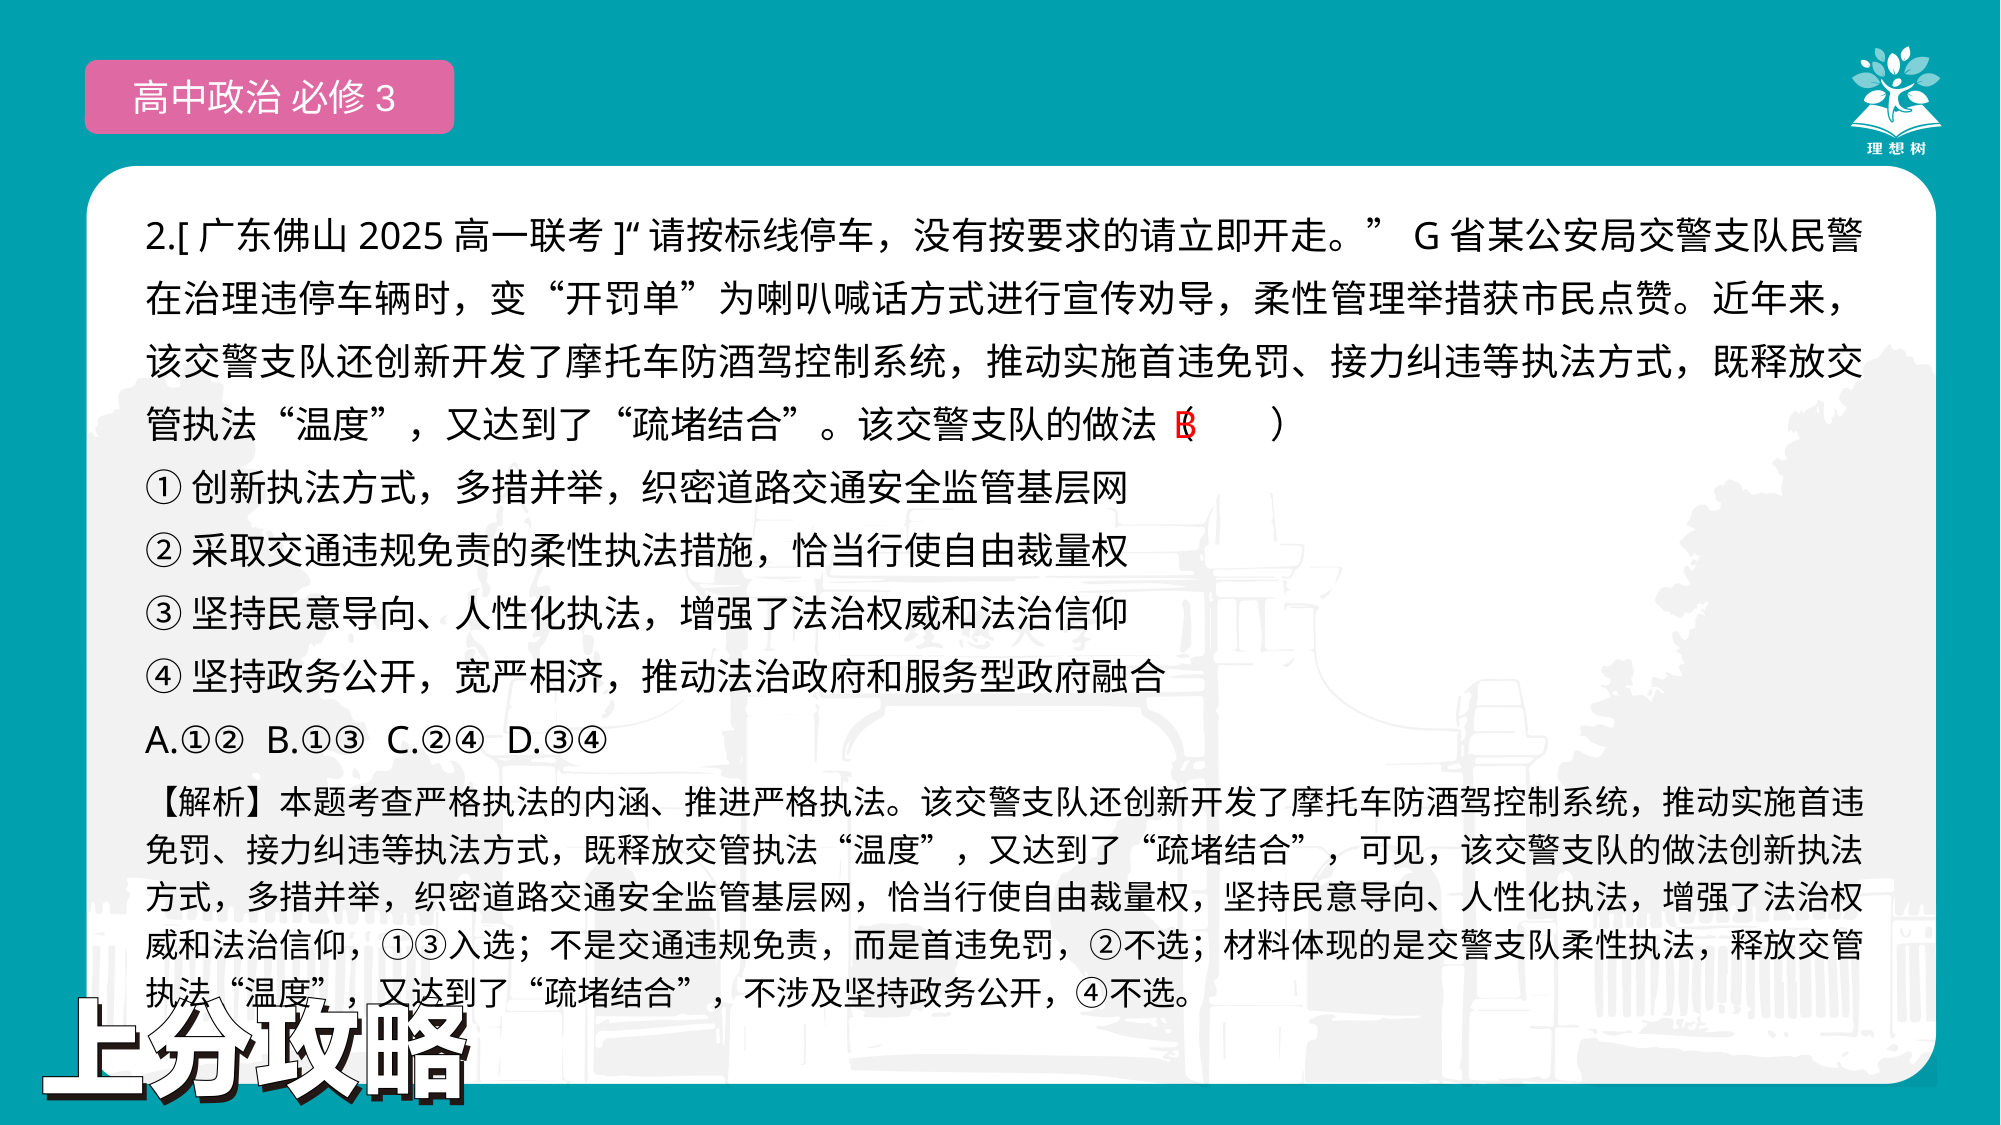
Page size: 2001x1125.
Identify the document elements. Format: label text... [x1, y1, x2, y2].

picture [0, 0, 2001, 1125]
text_box 高中政治 必修3 [83, 58, 456, 135]
text_box B [1148, 371, 1266, 454]
text_box 【解析】本题考查严格执法的内涵、推进严格执法。该交警支队还创新开发了摩托车防酒驾控制系统，推动实施首违免罚、接力纠违等执法方式，既释放交管执法“温度”，又达到了“疏堵结合”，可见，该交警支队的做法创新执法方式，多措并举，织密道路交通安全监管基层网，恰当行使自由裁量权，坚持民意导向、人性化执法，增强了法治权威和法治信仰，①③入选；不是交通违规免责，而是首违免罚，②不选；材料体现的是交警支队柔性执法，释放交管执法“温度”，又达到了“疏堵结合”，不涉及坚持政务公开，④不选。 [130, 765, 1880, 1020]
text_box 2.[广东佛山2025高一联考]“请按标线停车，没有按要求的请立即开走。”G省某公安局交警支队民警在治理违停车辆时，变“开罚单”为喇叭喊话方式进行宣传劝导，柔性管理举措获市民点赞。近年来，该交警支队还创新开发了摩托车防酒驾控制系统，推动实施首违免罚、接力纠违等执法方式，既释放交管执法“温度”，又达到了“疏堵结合”。该交警支队的做法（ ） ①创新执法方式，多措并举，织密道路交通安全监管基层网 ②采取交通违规免责的柔性执法措施，恰当行使自由裁量权 ③坚持民意导向、人性化执法，增强了法治权威和法治信仰 ④坚持政务公开，宽严相济，推动法治政府和服务型政府融合 A.①② B.①③ C.②④ D.③④ [130, 187, 1880, 765]
